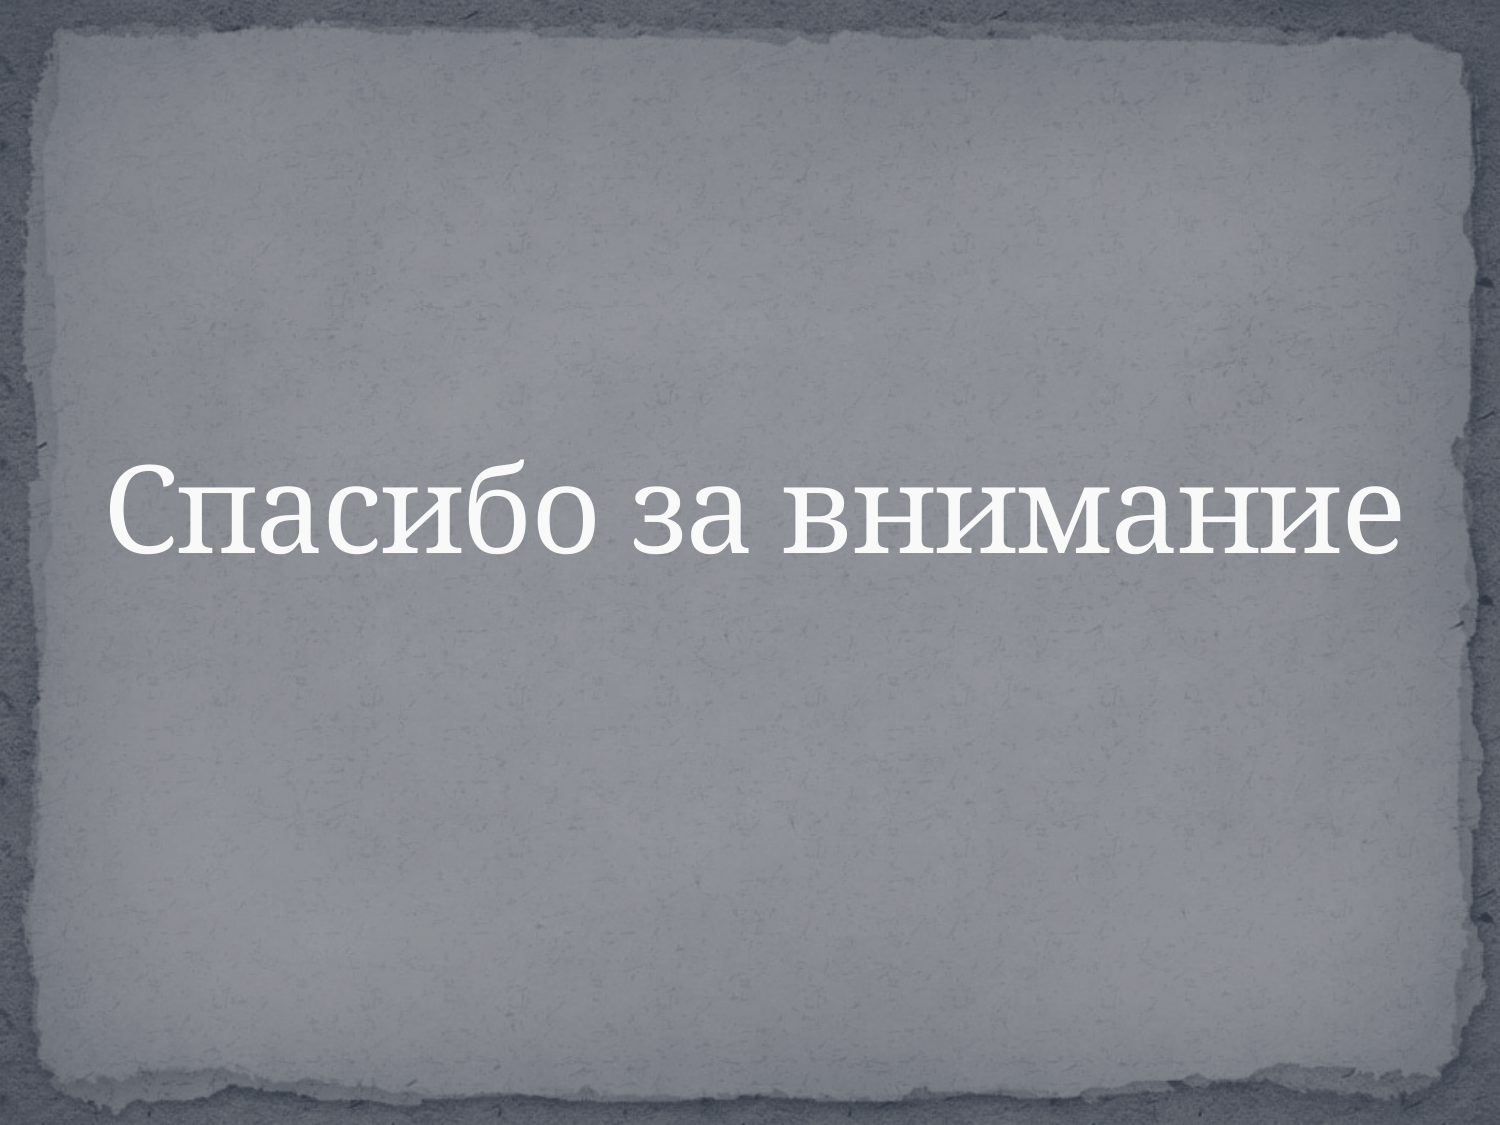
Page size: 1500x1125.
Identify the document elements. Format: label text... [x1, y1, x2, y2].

title Спасибо за внимание [88, 385, 1439, 586]
